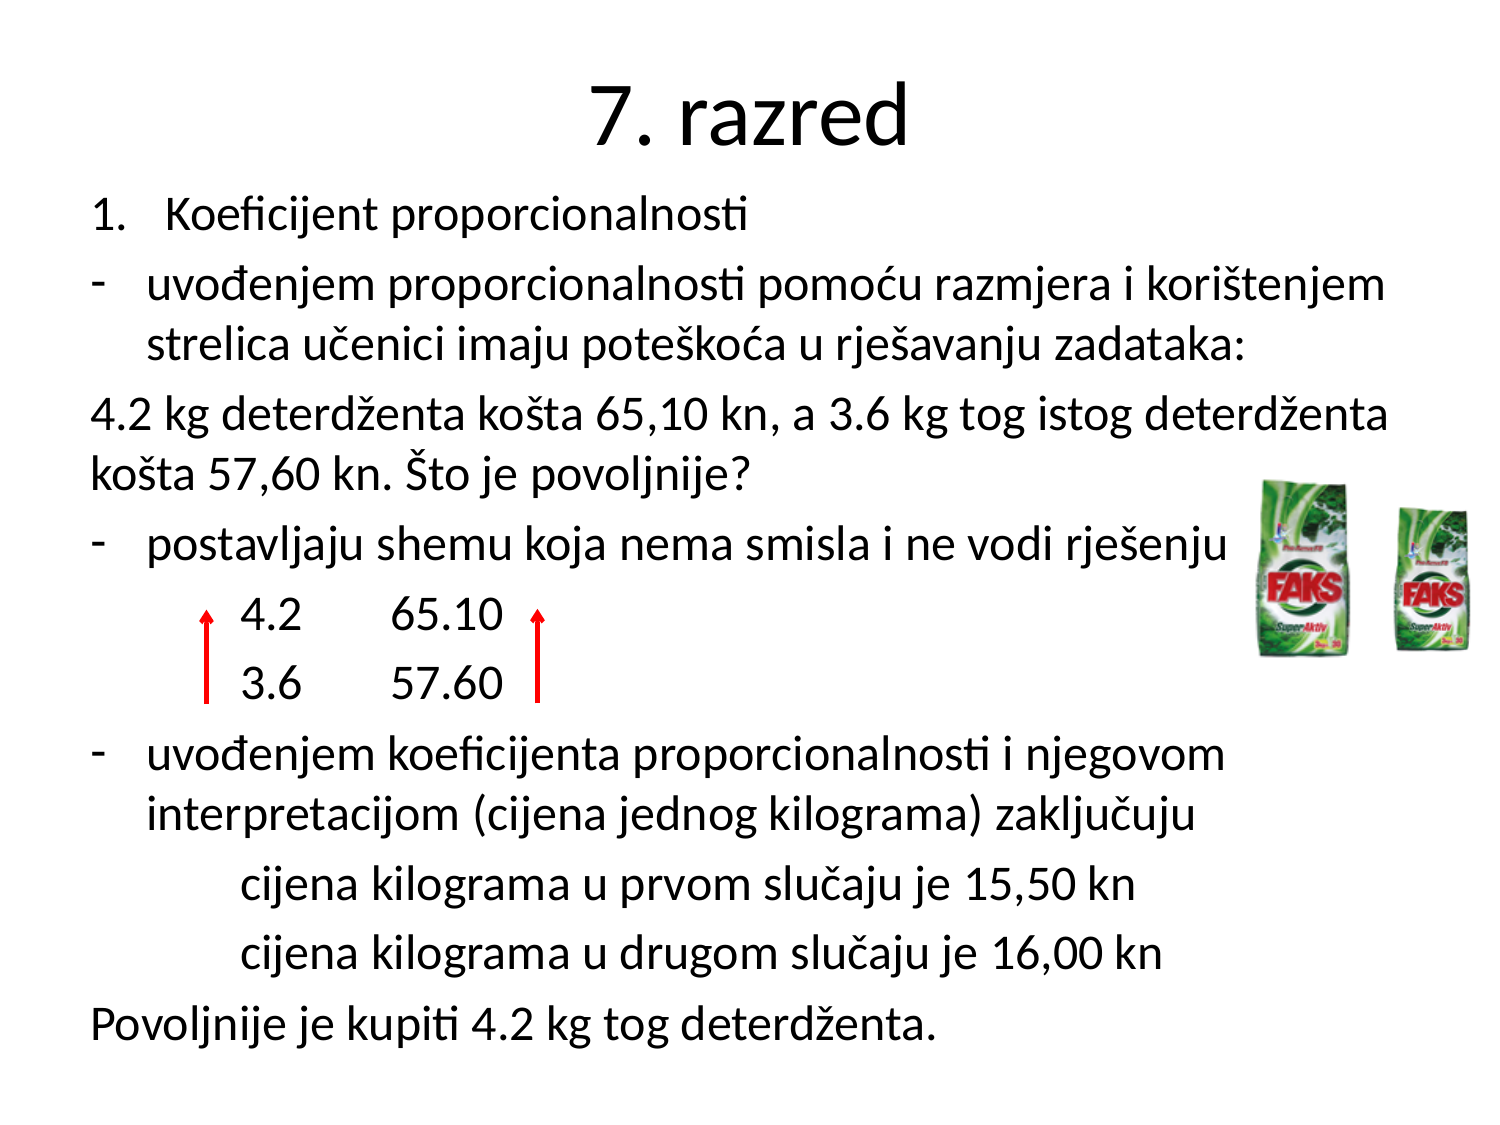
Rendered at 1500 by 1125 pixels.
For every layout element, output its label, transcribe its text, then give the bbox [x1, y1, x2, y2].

picture [1375, 501, 1483, 659]
picture [1234, 472, 1366, 667]
list Koeficijent proporcionalnosti uvođenjem proporcionalnosti pomoću razmjera i korištenjem strelica učenici imaju poteškoća u rješavanju zadataka: 4.2 kg deterdženta košta 65,10 kn, a 3.6 kg tog istog deterdženta košta 57,60 kn. Što je povoljnije? postavljaju shemu koja nema smisla i ne vodi rješenju 4.2 65.10 3.6 57.60 uvođenjem koeficijenta proporcionalnosti i njegovom interpretacijom (cijena jednog kilograma) zaključuju cijena kilograma u prvom slučaju je 15,50 kn cijena kilograma u drugom slučaju je 16,00 kn Povoljnije je kupiti 4.2 kg tog deterdženta. [74, 172, 1426, 1083]
title 7. razred [74, 44, 1426, 172]
